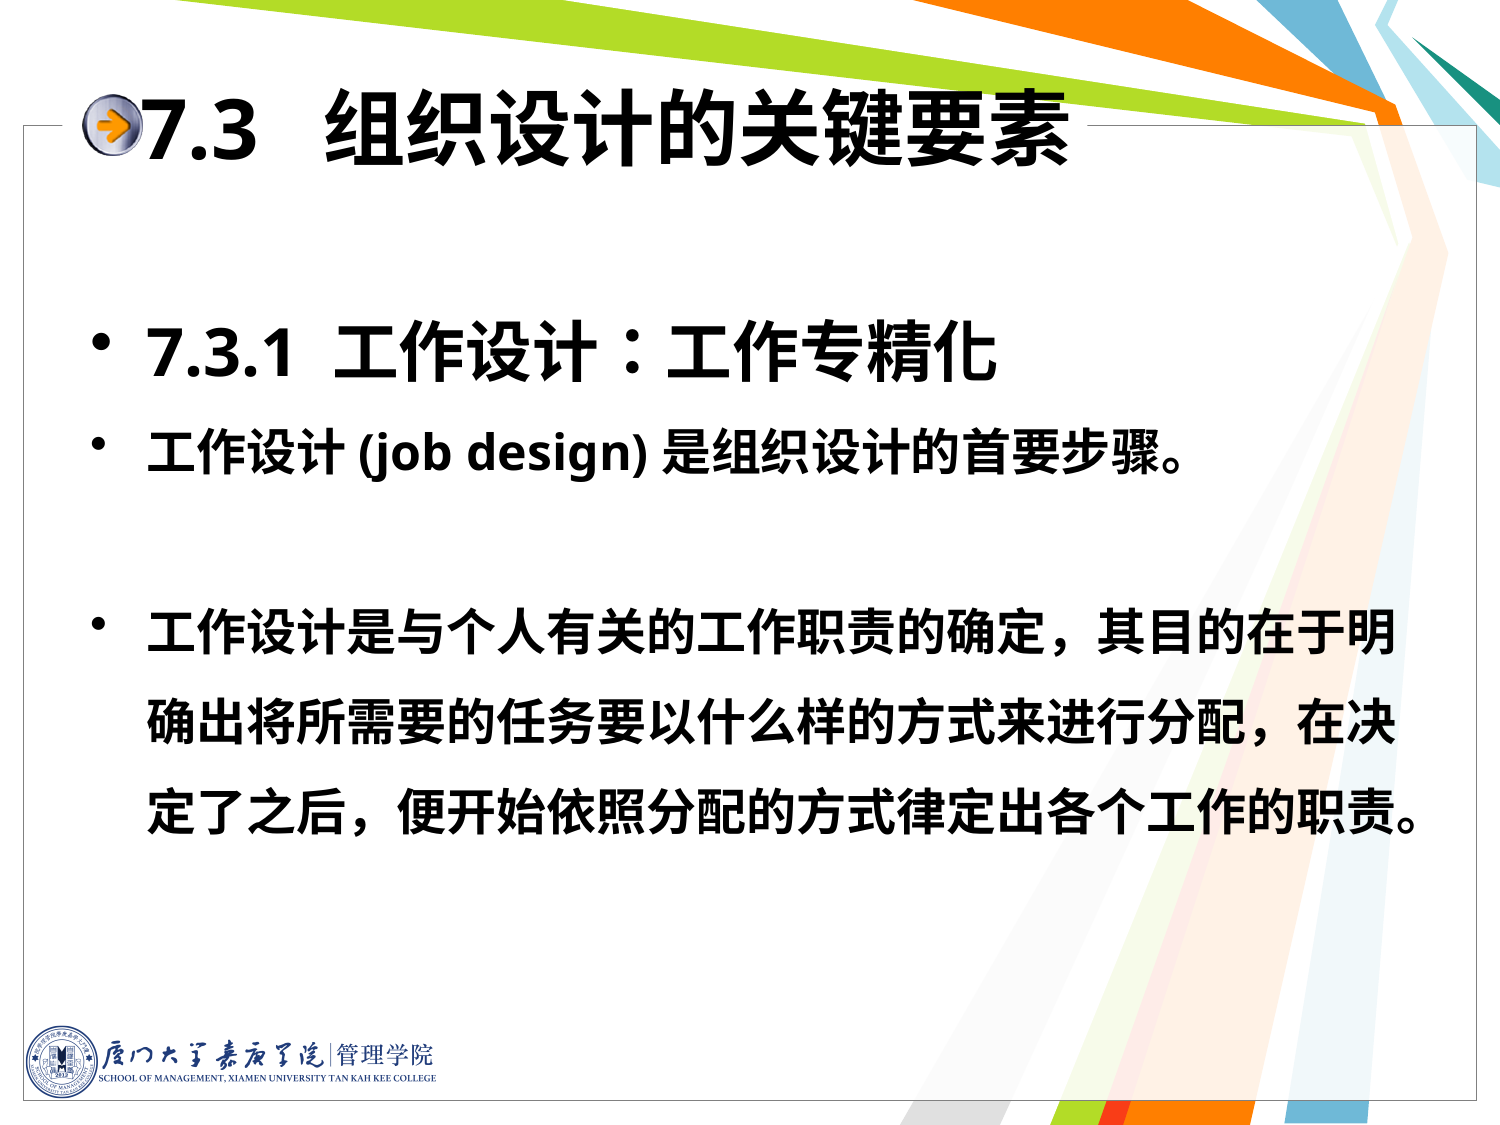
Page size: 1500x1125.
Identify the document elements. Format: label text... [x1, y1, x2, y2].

list 7.3.1 工作设计：工作专精化 工作设计(job design)是组织设计的首要步骤。 工作设计是与个人有关的工作职责的确定，其目的在于明确出将所需要的任务要以什么样的方式来进行分配，在决定了之后，便开始依照分配的方式律定出各个工作的职责。 [75, 262, 1425, 1005]
title 7.3 组织设计的关键要素 [125, 32, 1159, 220]
picture [24, 1024, 438, 1100]
picture [82, 94, 125, 156]
